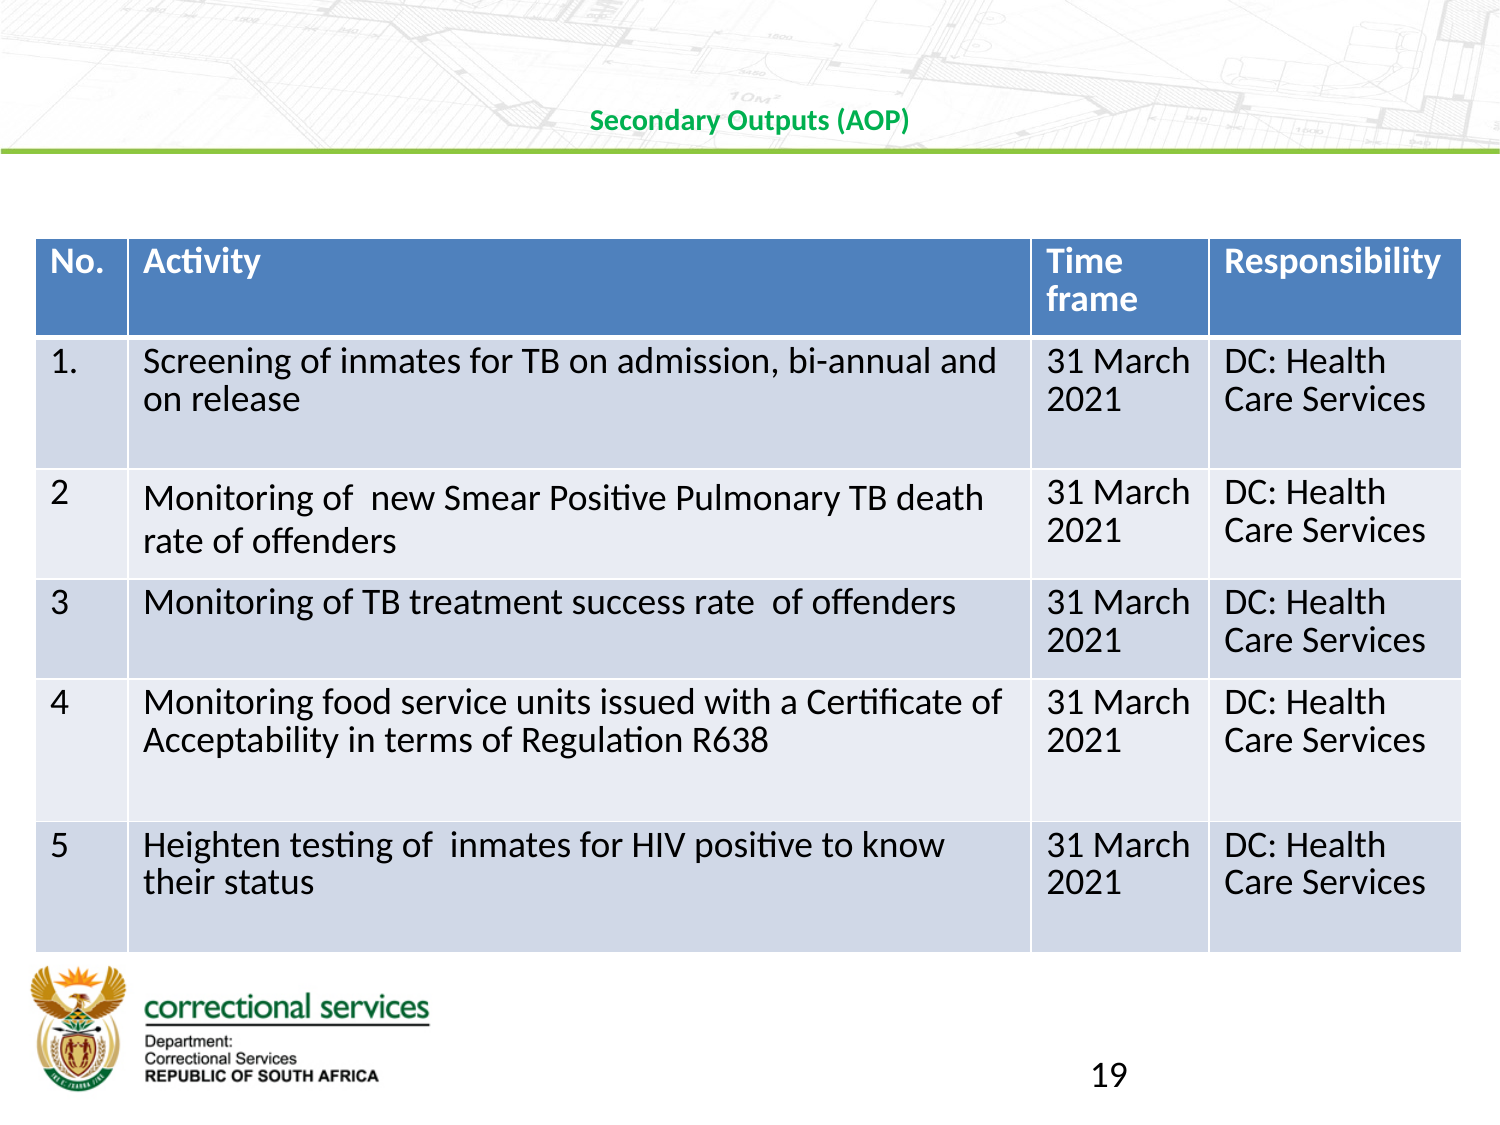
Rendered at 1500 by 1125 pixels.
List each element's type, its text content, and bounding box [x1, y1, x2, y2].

table_cell DC: Health Care Services [1210, 680, 1461, 821]
table_cell 5 [36, 822, 127, 952]
table_cell 31 March 2021 [1032, 822, 1208, 952]
table_header Responsibility [1210, 239, 1461, 335]
table_cell 4 [36, 680, 127, 821]
table_cell 3 [36, 580, 127, 678]
table_cell Screening of inmates for TB on admission, bi-annual and on release [129, 340, 1030, 468]
table_cell Monitoring of TB treatment success rate of offenders [129, 580, 1030, 678]
table_header Time frame [1032, 239, 1208, 335]
slide_number 19 [1074, 1042, 1425, 1103]
table_cell DC: Health Care Services [1210, 470, 1461, 578]
title Secondary Outputs (AOP) [75, 91, 1425, 219]
table_header Activity [129, 239, 1030, 335]
table_cell DC: Health Care Services [1210, 580, 1461, 678]
table_cell 2 [36, 470, 127, 578]
table_cell DC: Health Care Services [1210, 822, 1461, 952]
picture [0, 0, 1500, 154]
picture [0, 936, 481, 1125]
table_cell Monitoring of new Smear Positive Pulmonary TB death rate of offenders [129, 470, 1030, 578]
table_cell Heighten testing of inmates for HIV positive to know their status [129, 822, 1030, 952]
table_cell 31 March 2021 [1032, 580, 1208, 678]
table_cell 31 March 2021 [1032, 340, 1208, 468]
table_header No. [36, 239, 127, 335]
table_cell 1. [36, 340, 127, 468]
table_cell 31 March 2021 [1032, 680, 1208, 821]
table_cell 31 March 2021 [1032, 470, 1208, 578]
table_cell Monitoring food service units issued with a Certificate of Acceptability in terms of Regulation R638 [129, 680, 1030, 821]
table_cell DC: Health Care Services [1210, 340, 1461, 468]
